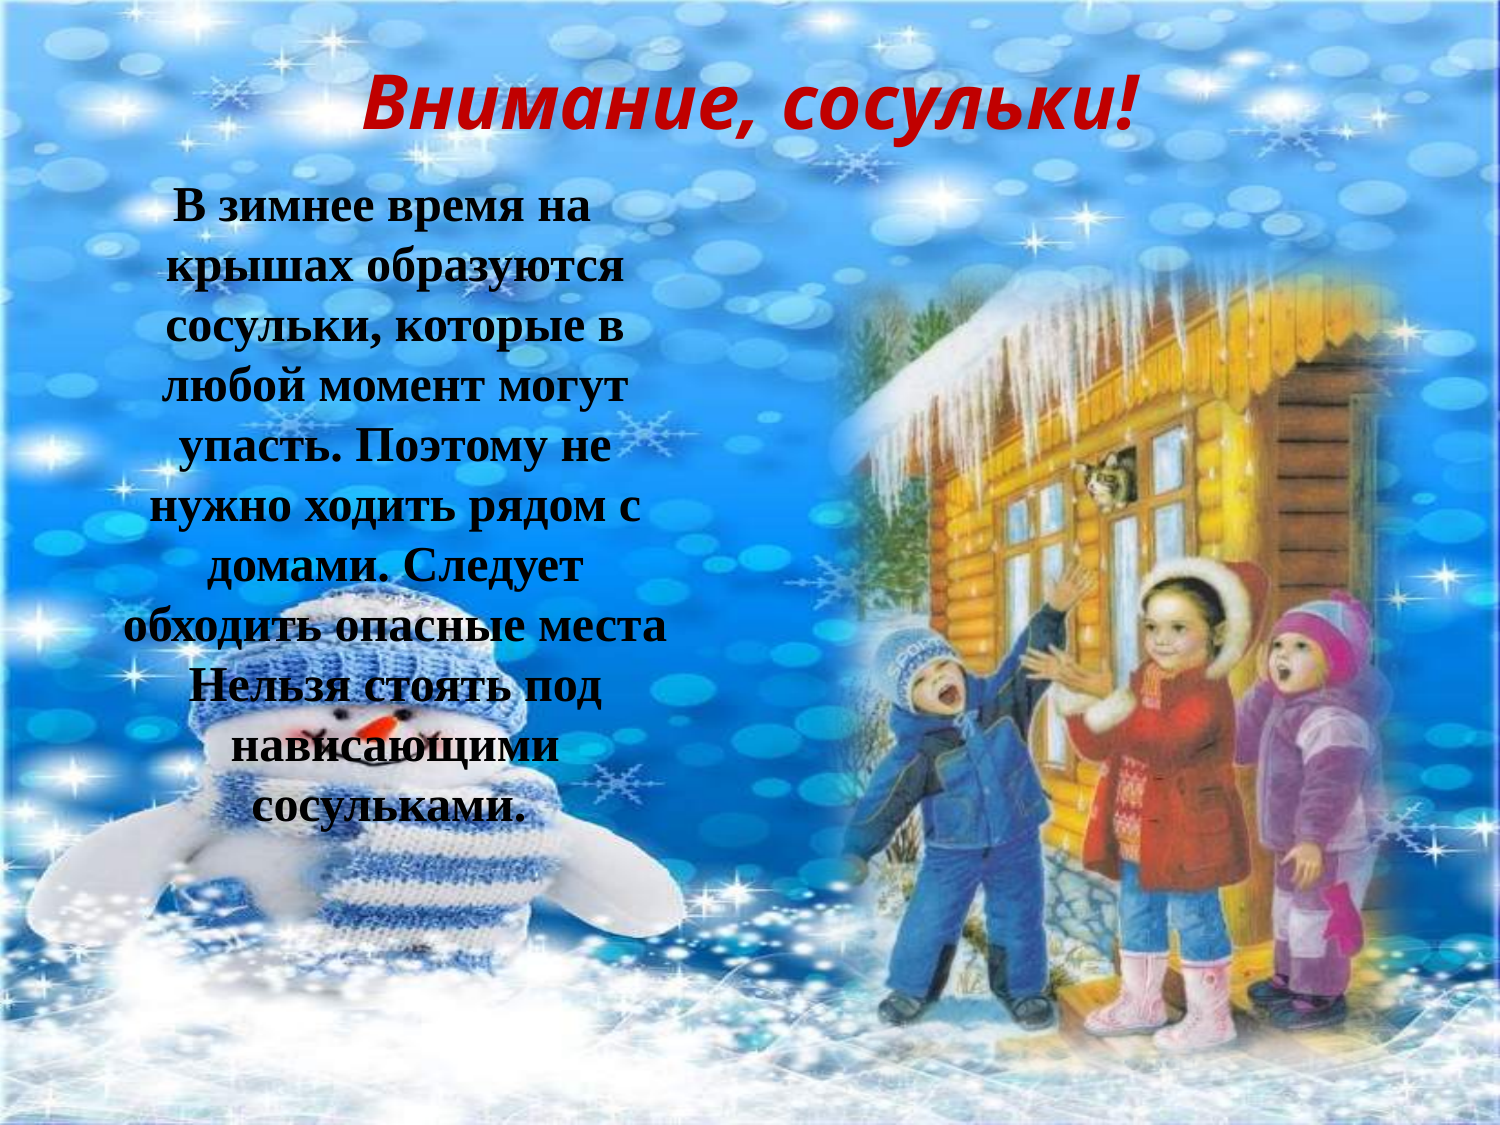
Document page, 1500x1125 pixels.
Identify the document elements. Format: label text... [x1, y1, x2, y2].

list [808, 234, 1431, 1091]
title Внимание, сосульки! [75, 45, 1425, 153]
picture [0, 0, 1500, 1125]
list В зимнее время на крышах образуются сосульки, которые в любой момент могут упасть. Поэтому не нужно ходить рядом с домами. Следует обходить опасные места Нельзя стоять под нависающими сосульками. [35, 164, 704, 844]
